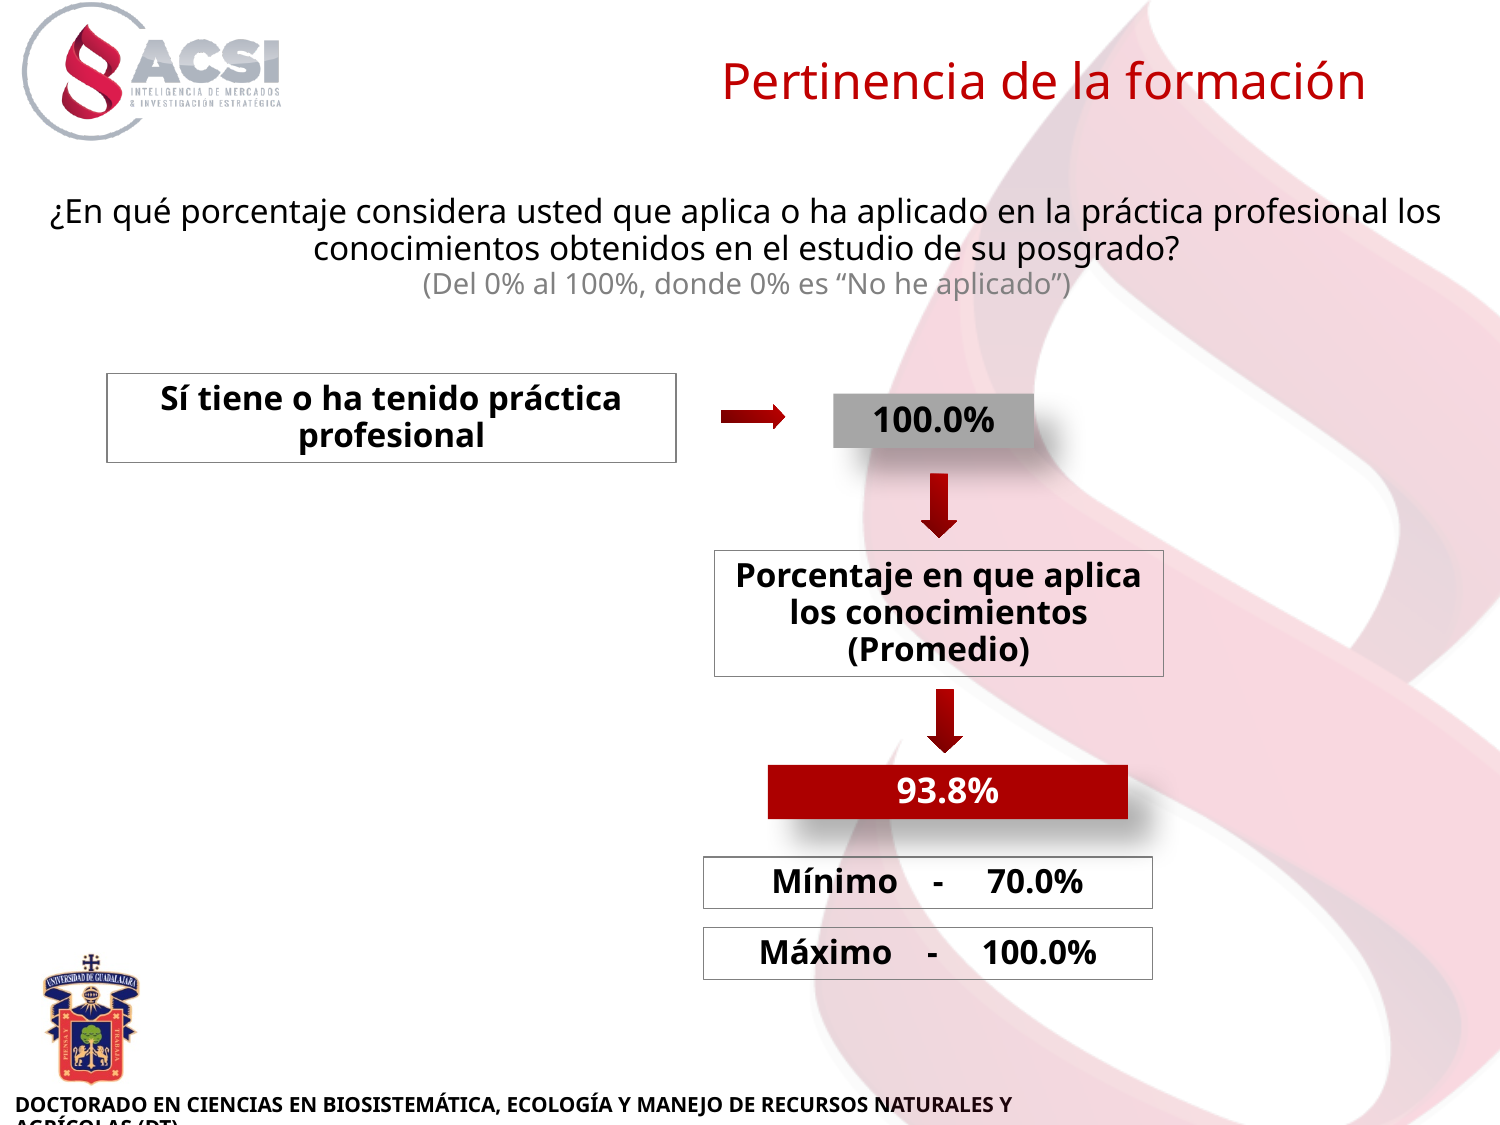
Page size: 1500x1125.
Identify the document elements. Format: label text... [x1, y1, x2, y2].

text_box [927, 689, 963, 753]
text_box 100.0% [833, 393, 1034, 448]
text_box Mínimo - 70.0% [703, 856, 1153, 909]
text_box [721, 404, 786, 429]
text_box Porcentaje en que aplica los conocimientos (Promedio) [714, 550, 1164, 677]
text_box 93.8% [767, 764, 1128, 820]
text_box [921, 473, 957, 538]
picture [41, 952, 141, 1088]
picture [10, 0, 292, 159]
text_box ¿En qué porcentaje considera usted que aplica o ha aplicado en la práctica profesional los conocimientos obtenidos en el estudio de su posgrado? (Del 0% al 100%, donde 0% es “No he aplicado”) [11, 186, 1483, 309]
text_box Pertinencia de la formación [589, 42, 1500, 118]
text_box Máximo - 100.0% [703, 927, 1153, 980]
text_box Sí tiene o ha tenido práctica profesional [107, 373, 677, 463]
